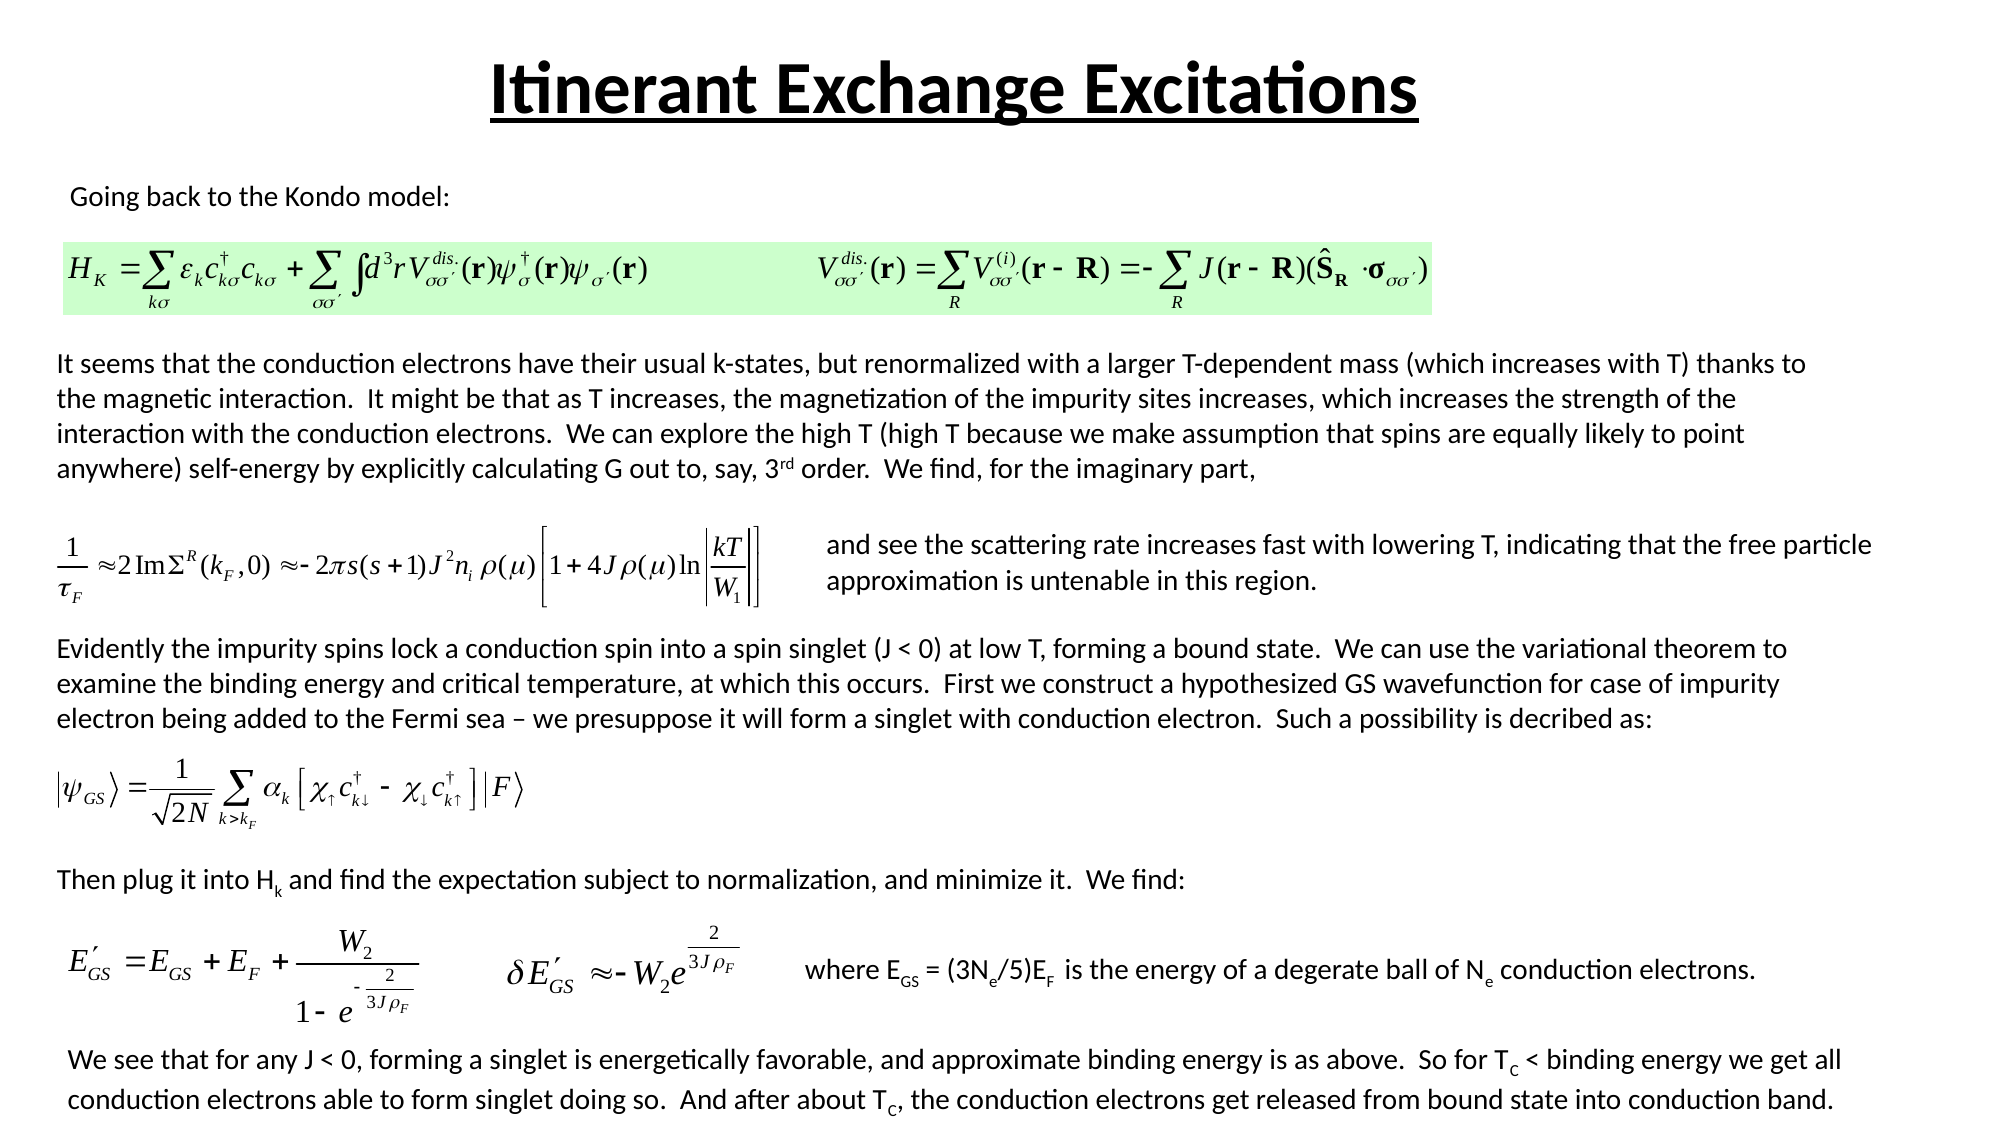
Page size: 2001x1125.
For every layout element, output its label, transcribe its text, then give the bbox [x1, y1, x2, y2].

title Itinerant Exchange Excitations [448, 36, 1461, 137]
text_box and see the scattering rate increases fast with lowering T, indicating that the free particle approximation is untenable in this region. [811, 518, 1914, 604]
text_box where EGS = (3Ne/5)EF is the energy of a degerate ball of Ne conduction electrons. [790, 943, 1791, 998]
text_box Evidently the impurity spins lock a conduction spin into a spin singlet (J < 0) at low T, forming a bound state. We can use the variational theorem to examine the binding energy and critical temperature, at which this occurs. First we construct a hypothesized GS wavefunction for case of impurity electron being added to the Fermi sea – we presuppose it will form a singlet with conduction electron. Such a possibility is decribed as: [41, 621, 1845, 742]
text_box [52, 520, 769, 614]
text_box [62, 920, 427, 1031]
text_box Going back to the Kondo model: [55, 169, 466, 220]
text_box Then plug it into Hk and find the expectation subject to normalization, and minimize it. We find: [42, 853, 1845, 908]
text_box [52, 750, 529, 837]
text_box It seems that the conduction electrons have their usual k-states, but renormalized with a larger T-dependent mass (which increases with T) thanks to the magnetic interaction. It might be that as T increases, the magnetization of the impurity sites increases, which increases the strength of the interaction with the conduction electrons. We can explore the high T (high T because we make assumption that spins are equally likely to point anywhere) self-energy by explicitly calculating G out to, say, 3rd order. We find, for the imaginary part, [41, 336, 1824, 492]
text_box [501, 917, 748, 1002]
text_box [62, 242, 1433, 316]
text_box We see that for any J < 0, forming a singlet is energetically favorable, and approximate binding energy is as above. So for TC < binding energy we get all conduction electrons able to form singlet doing so. And after about TC, the conduction electrons get released from bound state into conduction band. [52, 1032, 1914, 1125]
